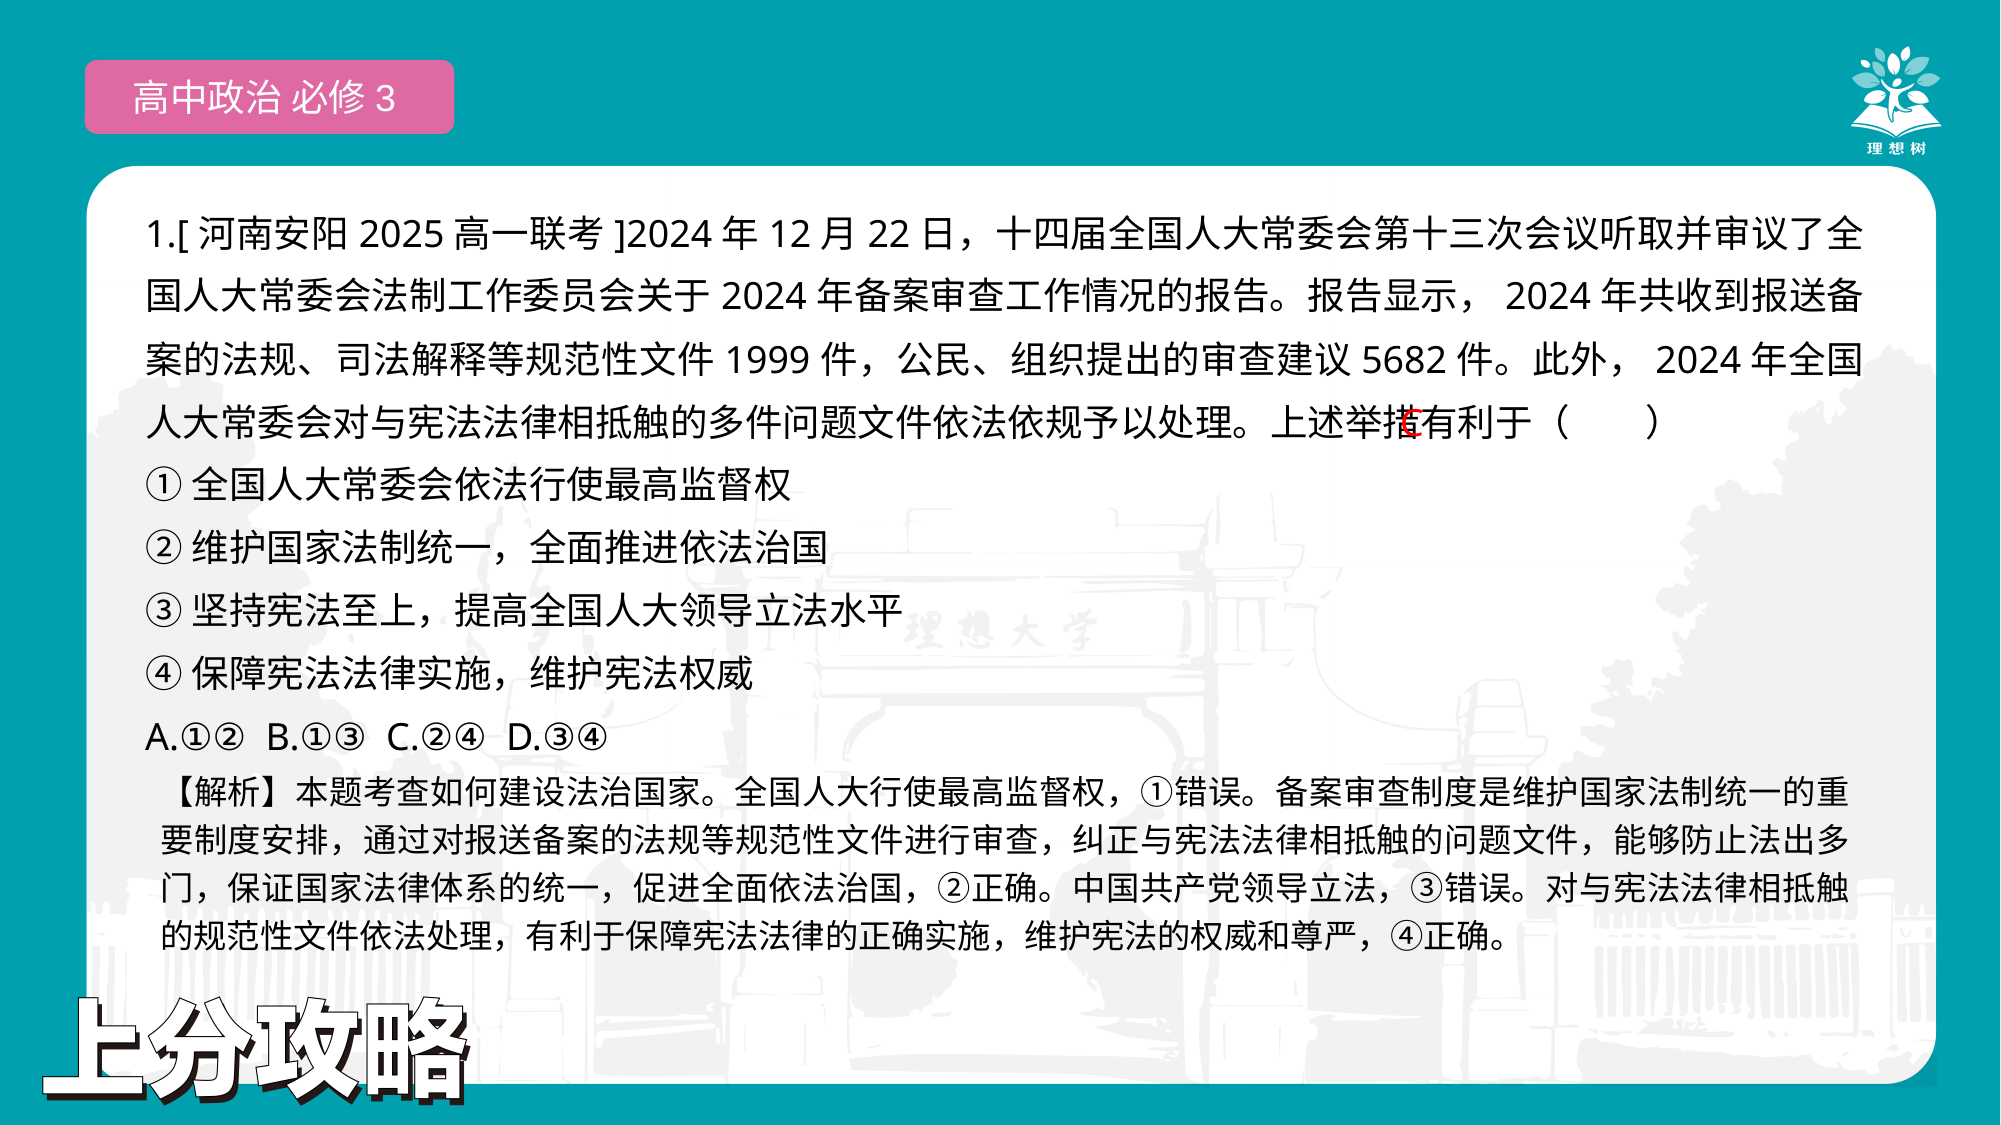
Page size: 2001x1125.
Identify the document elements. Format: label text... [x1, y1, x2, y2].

text_box C [1375, 369, 1493, 452]
text_box 高中政治 必修3 [83, 58, 456, 135]
text_box 【解析】本题考查如何建设法治国家。全国人大行使最高监督权，①错误。备案审查制度是维护国家法制统一的重要制度安排，通过对报送备案的法规等规范性文件进行审查，纠正与宪法法律相抵触的问题文件，能够防止法出多门，保证国家法律体系的统一，促进全面依法治国，②正确。中国共产党领导立法，③错误。对与宪法法律相抵触的规范性文件依法处理，有利于保障宪法法律的正确实施，维护宪法的权威和尊严，④正确。 [145, 756, 1865, 963]
text_box 1.[河南安阳2025高一联考]2024年12月22日，十四届全国人大常委会第十三次会议听取并审议了全国人大常委会法制工作委员会关于2024年备案审查工作情况的报告。报告显示，2024年共收到报送备案的法规、司法解释等规范性文件1999件，公民、组织提出的审查建议5682件。此外，2024年全国人大常委会对与宪法法律相抵触的多件问题文件依法依规予以处理。上述举措有利于（ ） ①全国人大常委会依法行使最高监督权 ②维护国家法制统一，全面推进依法治国 ③坚持宪法至上，提高全国人大领导立法水平 ④保障宪法法律实施，维护宪法权威 A.①② B.①③ C.②④ D.③④ [130, 184, 1880, 766]
picture [0, 0, 2001, 1125]
